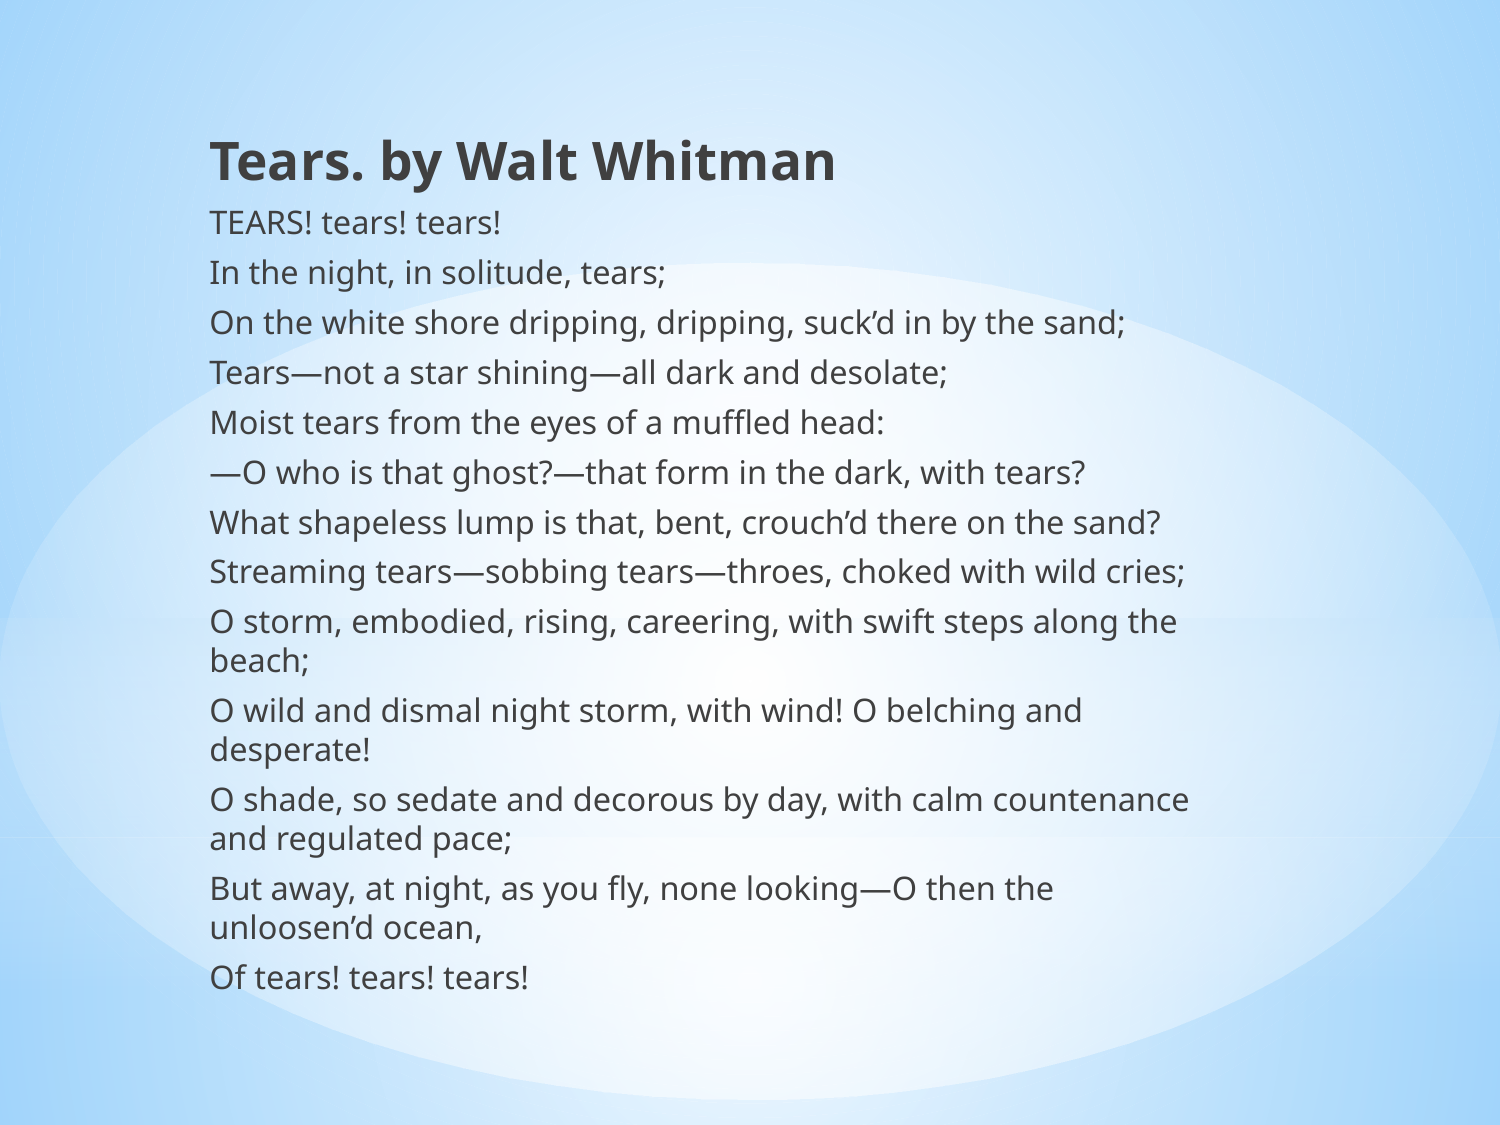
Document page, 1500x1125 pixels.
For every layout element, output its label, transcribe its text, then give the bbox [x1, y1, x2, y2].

list Tears. by Walt Whitman TEARS! tears! tears! In the night, in solitude, tears; On the white shore dripping, dripping, suck’d in by the sand; Tears—not a star shining—all dark and desolate; Moist tears from the eyes of a muffled head: —O who is that ghost?—that form in the dark, with tears? What shapeless lump is that, bent, crouch’d there on the sand? Streaming tears—sobbing tears—throes, choked with wild cries; O storm, embodied, rising, careering, with swift steps along the beach; O wild and dismal night storm, with wind! O belching and desperate! O shade, so sedate and decorous by day, with calm countenance and regulated pace; But away, at night, as you fly, none looking—O then the unloosen’d ocean, Of tears! tears! tears! [187, 120, 1238, 1025]
